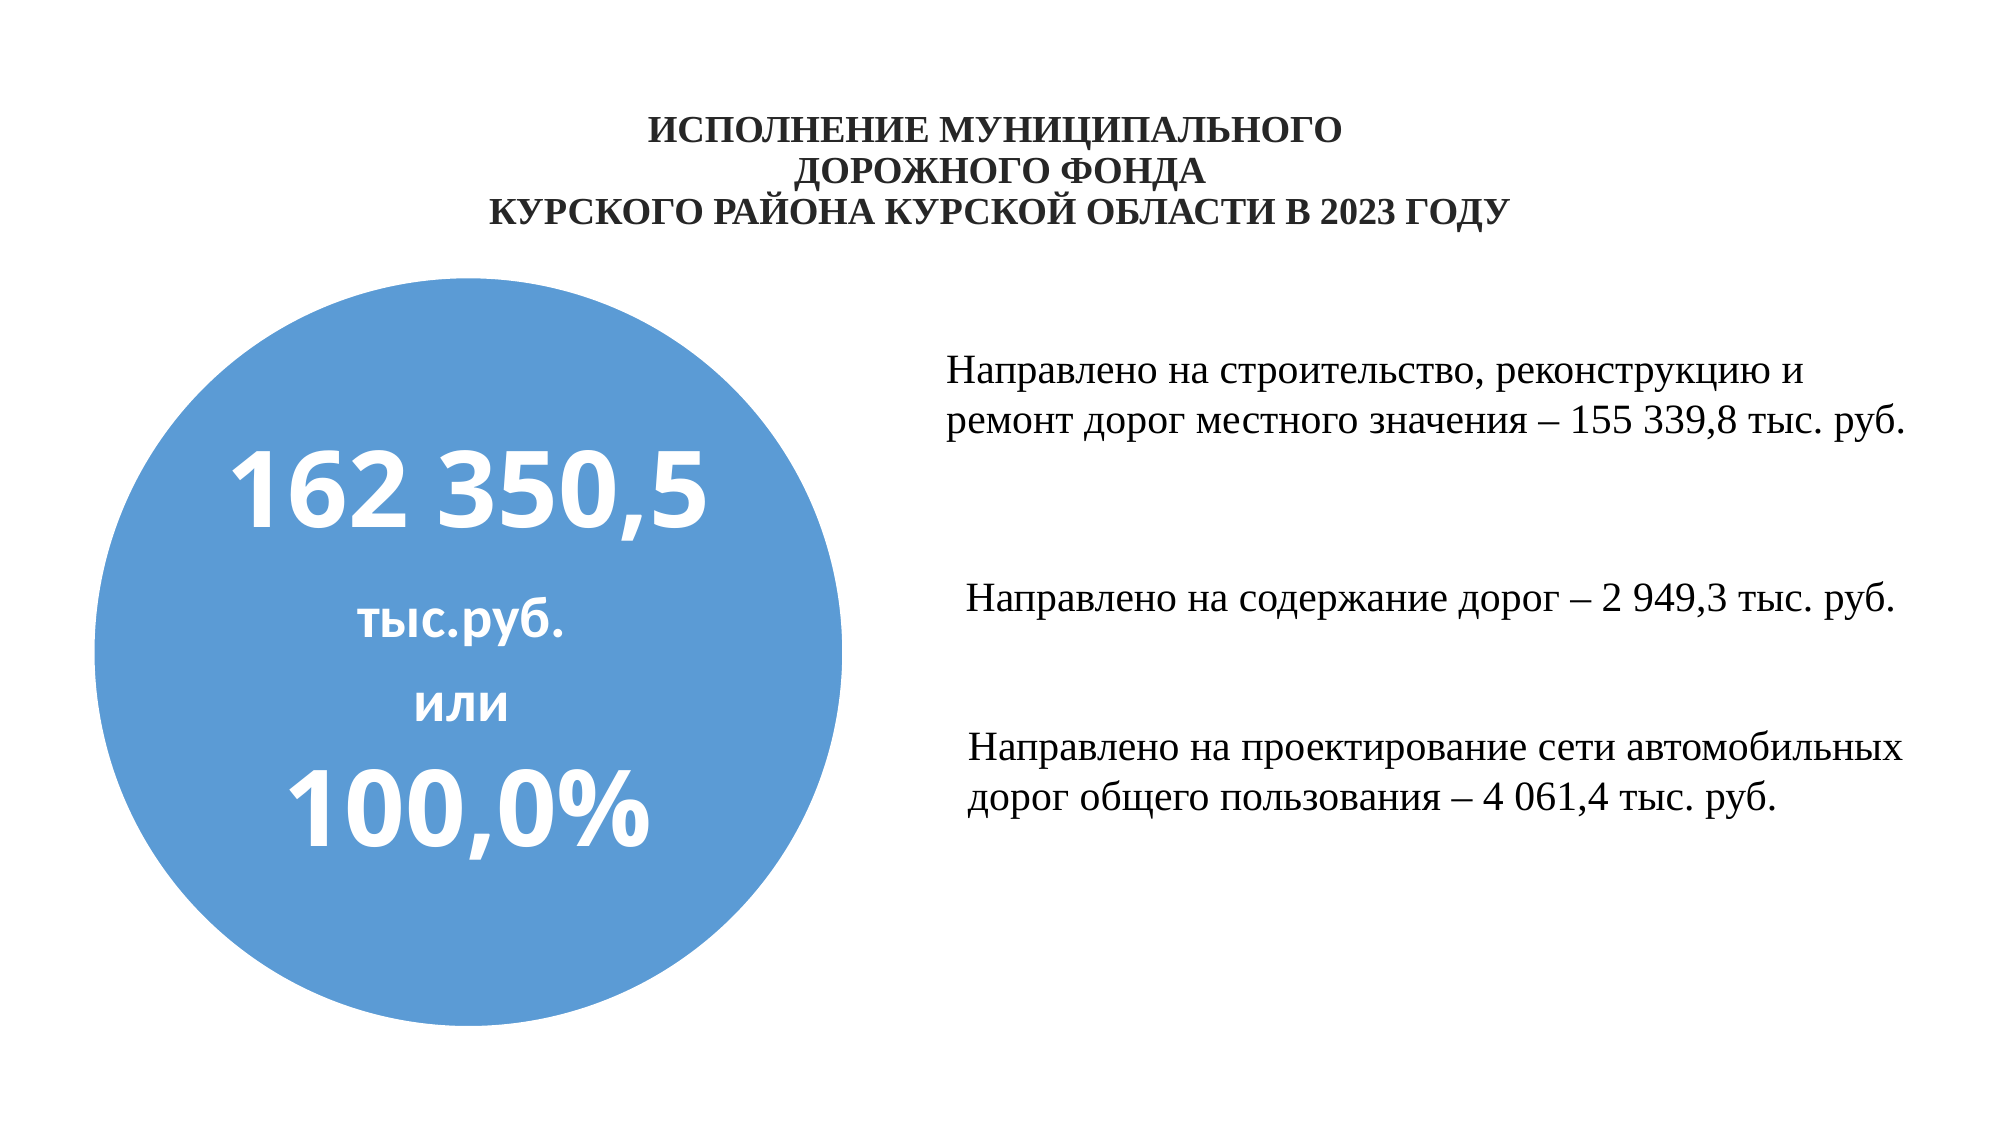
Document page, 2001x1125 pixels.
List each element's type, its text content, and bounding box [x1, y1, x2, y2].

title ИСПОЛНЕНИЕ МУНИЦИПАЛЬНОГО ДОРОЖНОГО ФОНДА КУРСКОГО РАЙОНА КУРСКОЙ ОБЛАСТИ В 2023 ГОДУ [137, 59, 1863, 278]
text_box Направлено на содержание дорог – 2 949,3 тыс. руб. [950, 562, 1912, 628]
text_box Направлено на строительство, реконструкцию и ремонт дорог местного значения – 155 339,8 тыс. руб. [931, 334, 1954, 449]
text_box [93, 277, 844, 1028]
text_box Направлено на проектирование сети автомобильных дорог общего пользования – 4 061,4 тыс. руб. [953, 711, 1954, 826]
